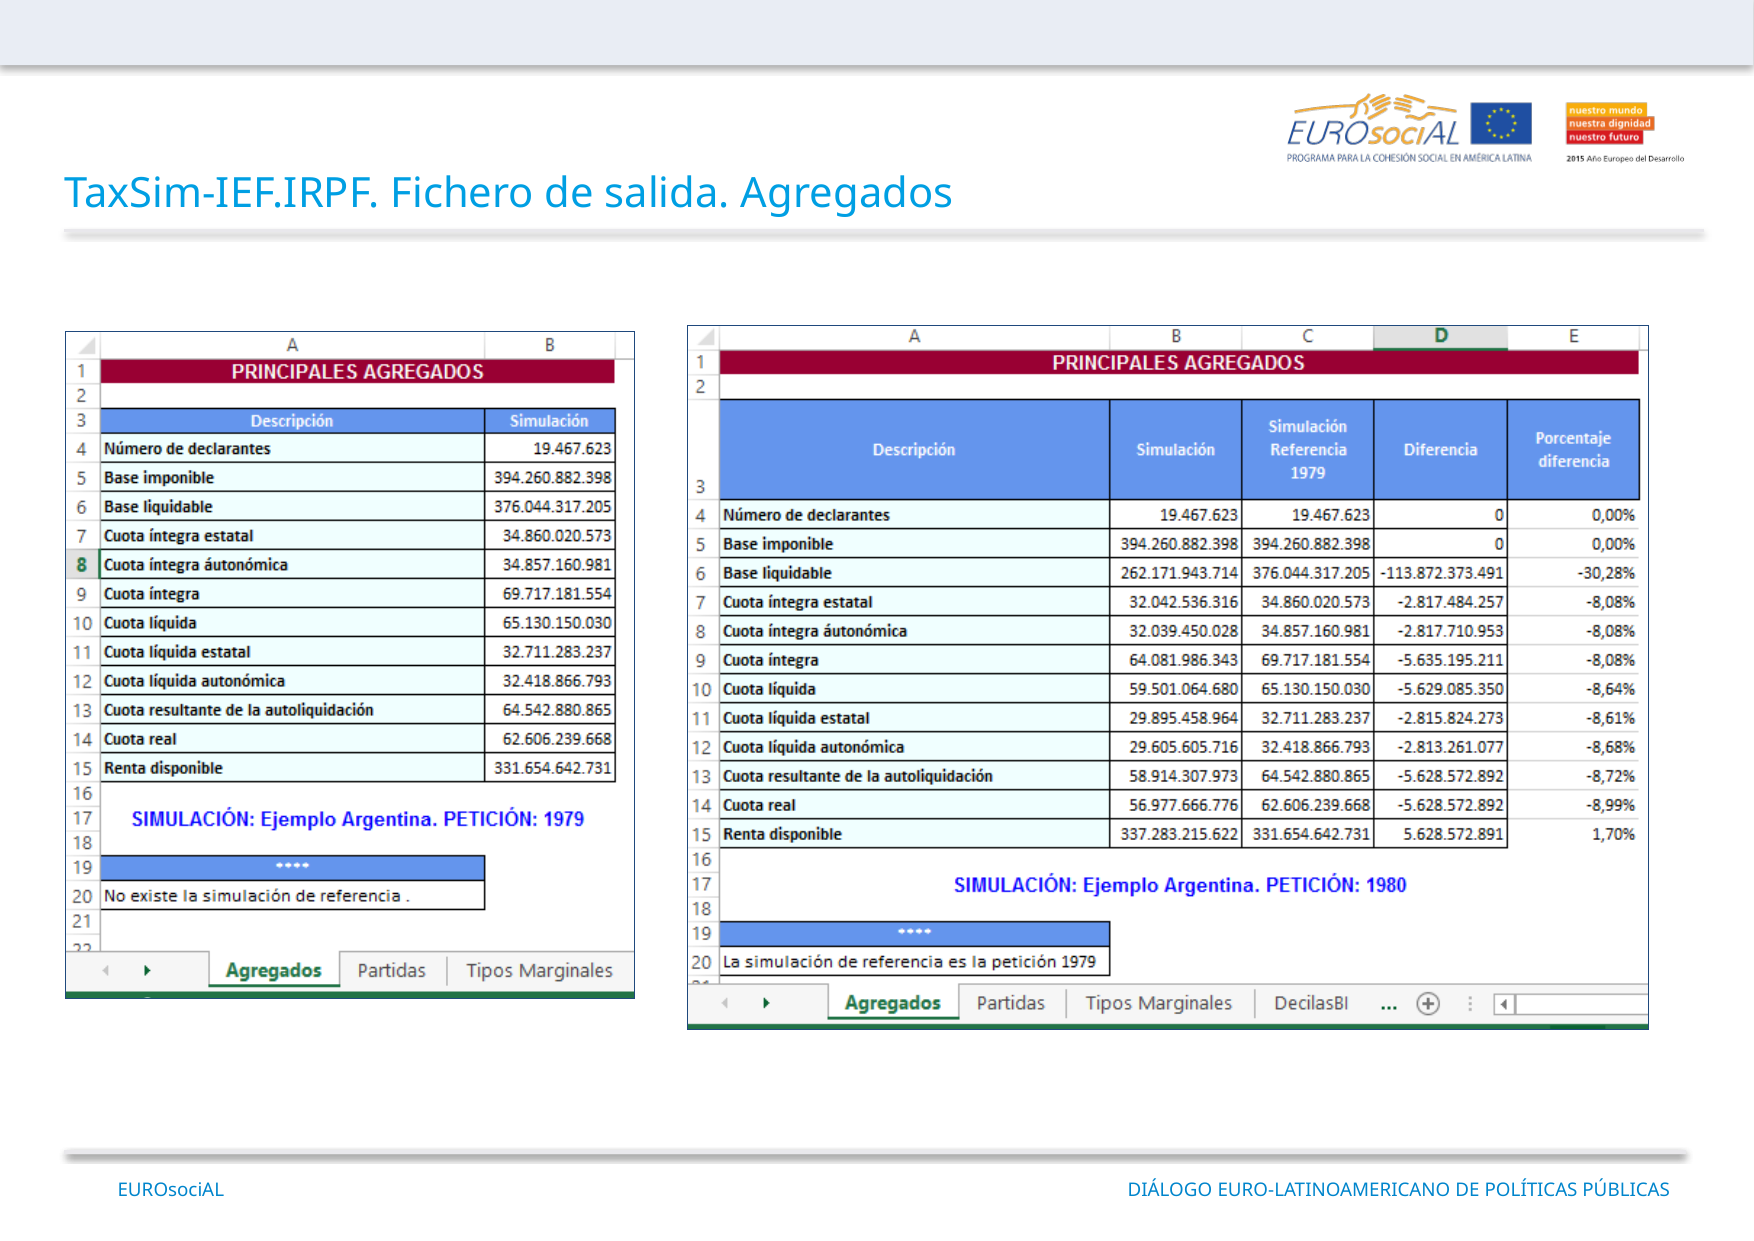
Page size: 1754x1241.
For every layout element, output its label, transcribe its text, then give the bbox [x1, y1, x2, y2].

picture [687, 324, 1649, 1030]
picture [1278, 88, 1692, 173]
picture [64, 331, 635, 999]
text_box TaxSim-IEF.IRPF. Fichero de salida. Agregados [49, 158, 1628, 233]
